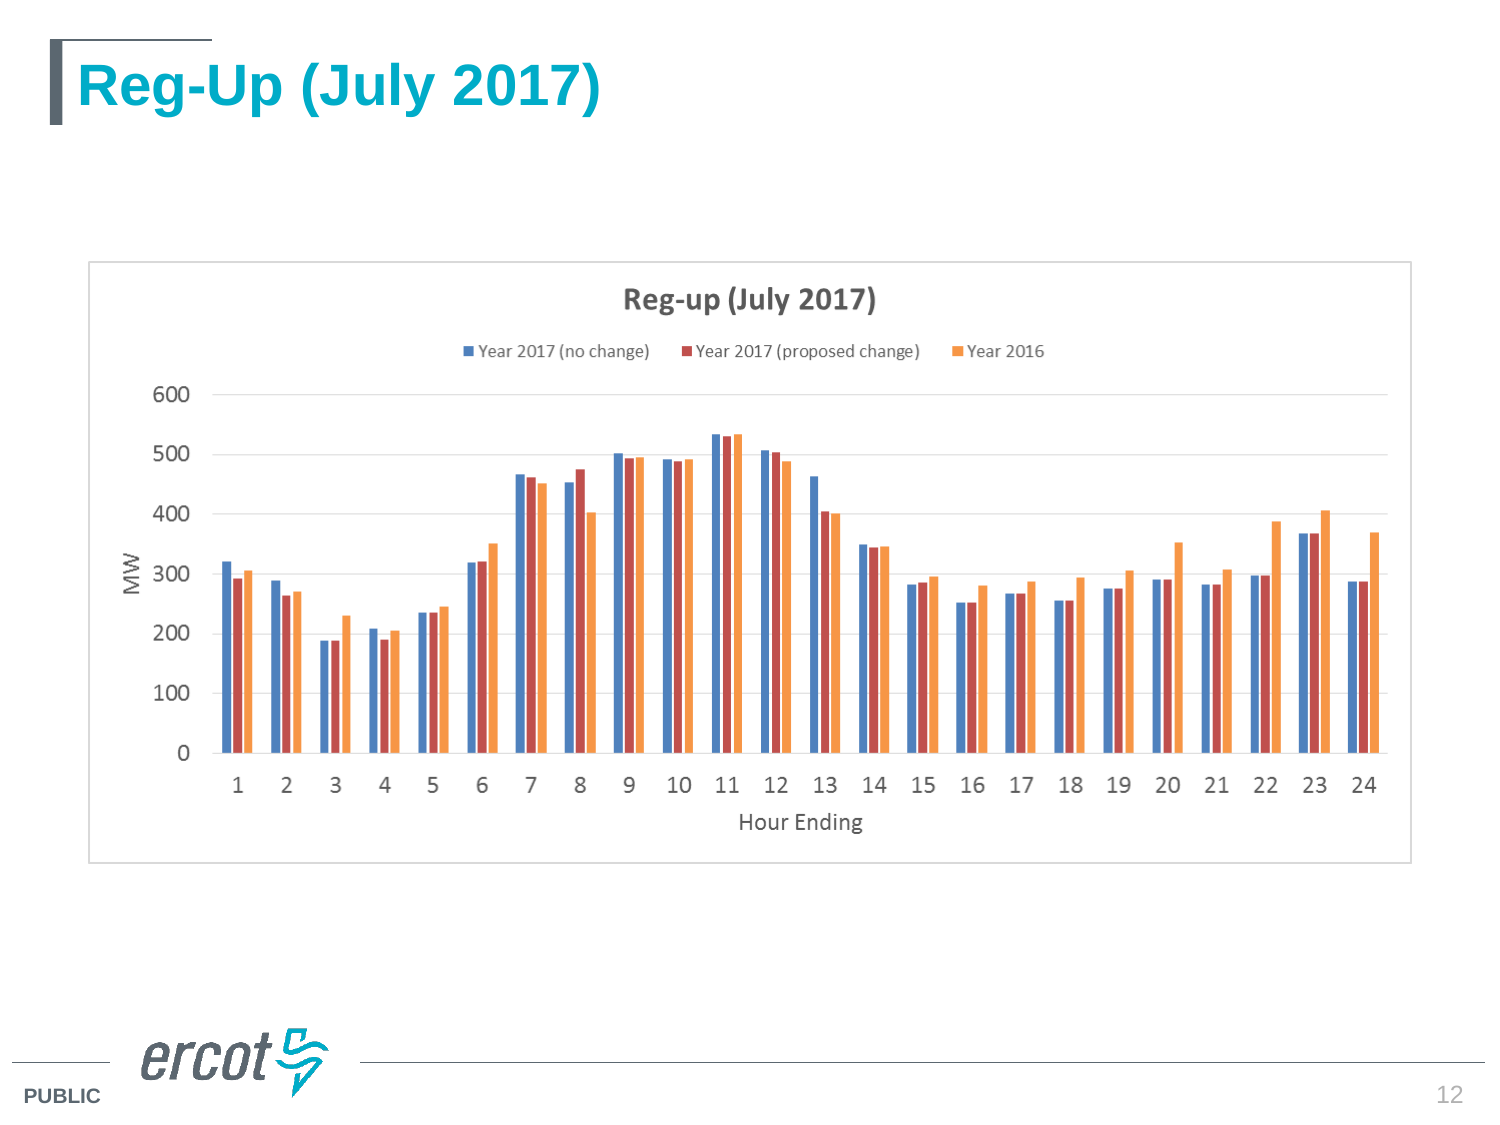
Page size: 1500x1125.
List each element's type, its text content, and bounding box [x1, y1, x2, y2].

slide_number 12 [1412, 1076, 1488, 1112]
title Reg-Up (July 2017) [62, 39, 1450, 228]
picture [137, 1024, 332, 1100]
picture [88, 261, 1412, 864]
